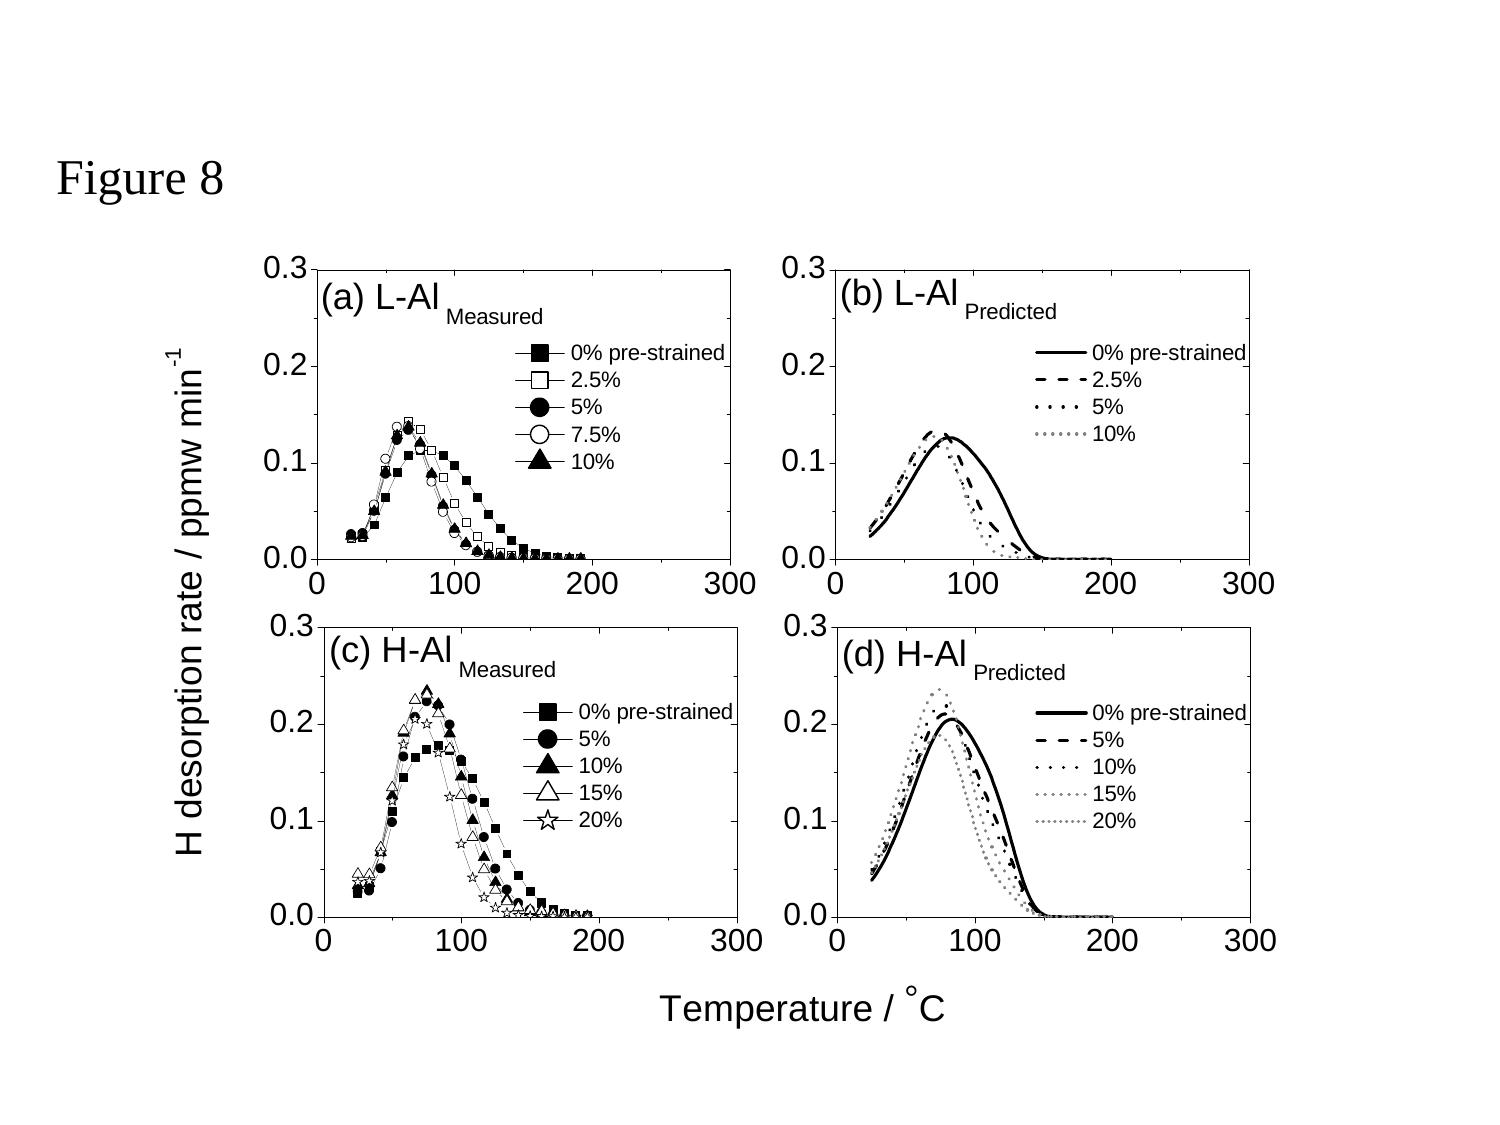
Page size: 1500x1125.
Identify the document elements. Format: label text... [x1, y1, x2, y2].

text_box Figure 8 [41, 137, 278, 212]
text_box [147, 219, 1330, 1048]
